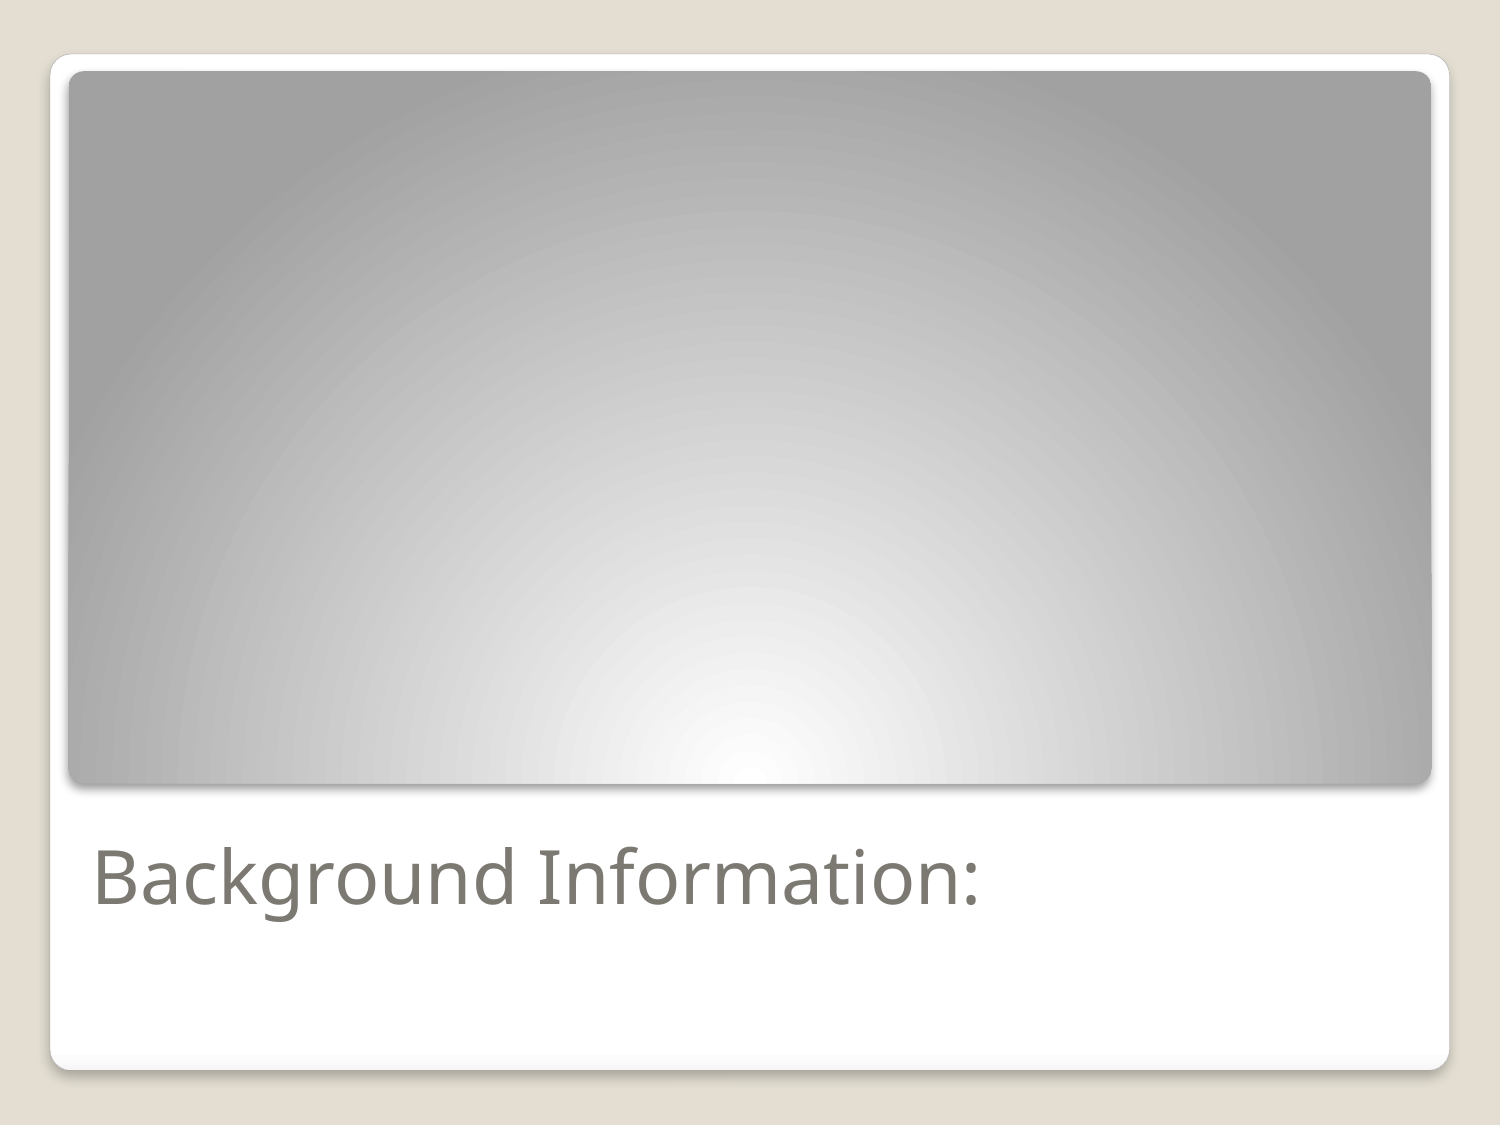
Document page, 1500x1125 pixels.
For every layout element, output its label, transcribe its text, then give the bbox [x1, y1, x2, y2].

title Background Information: [76, 808, 1420, 920]
